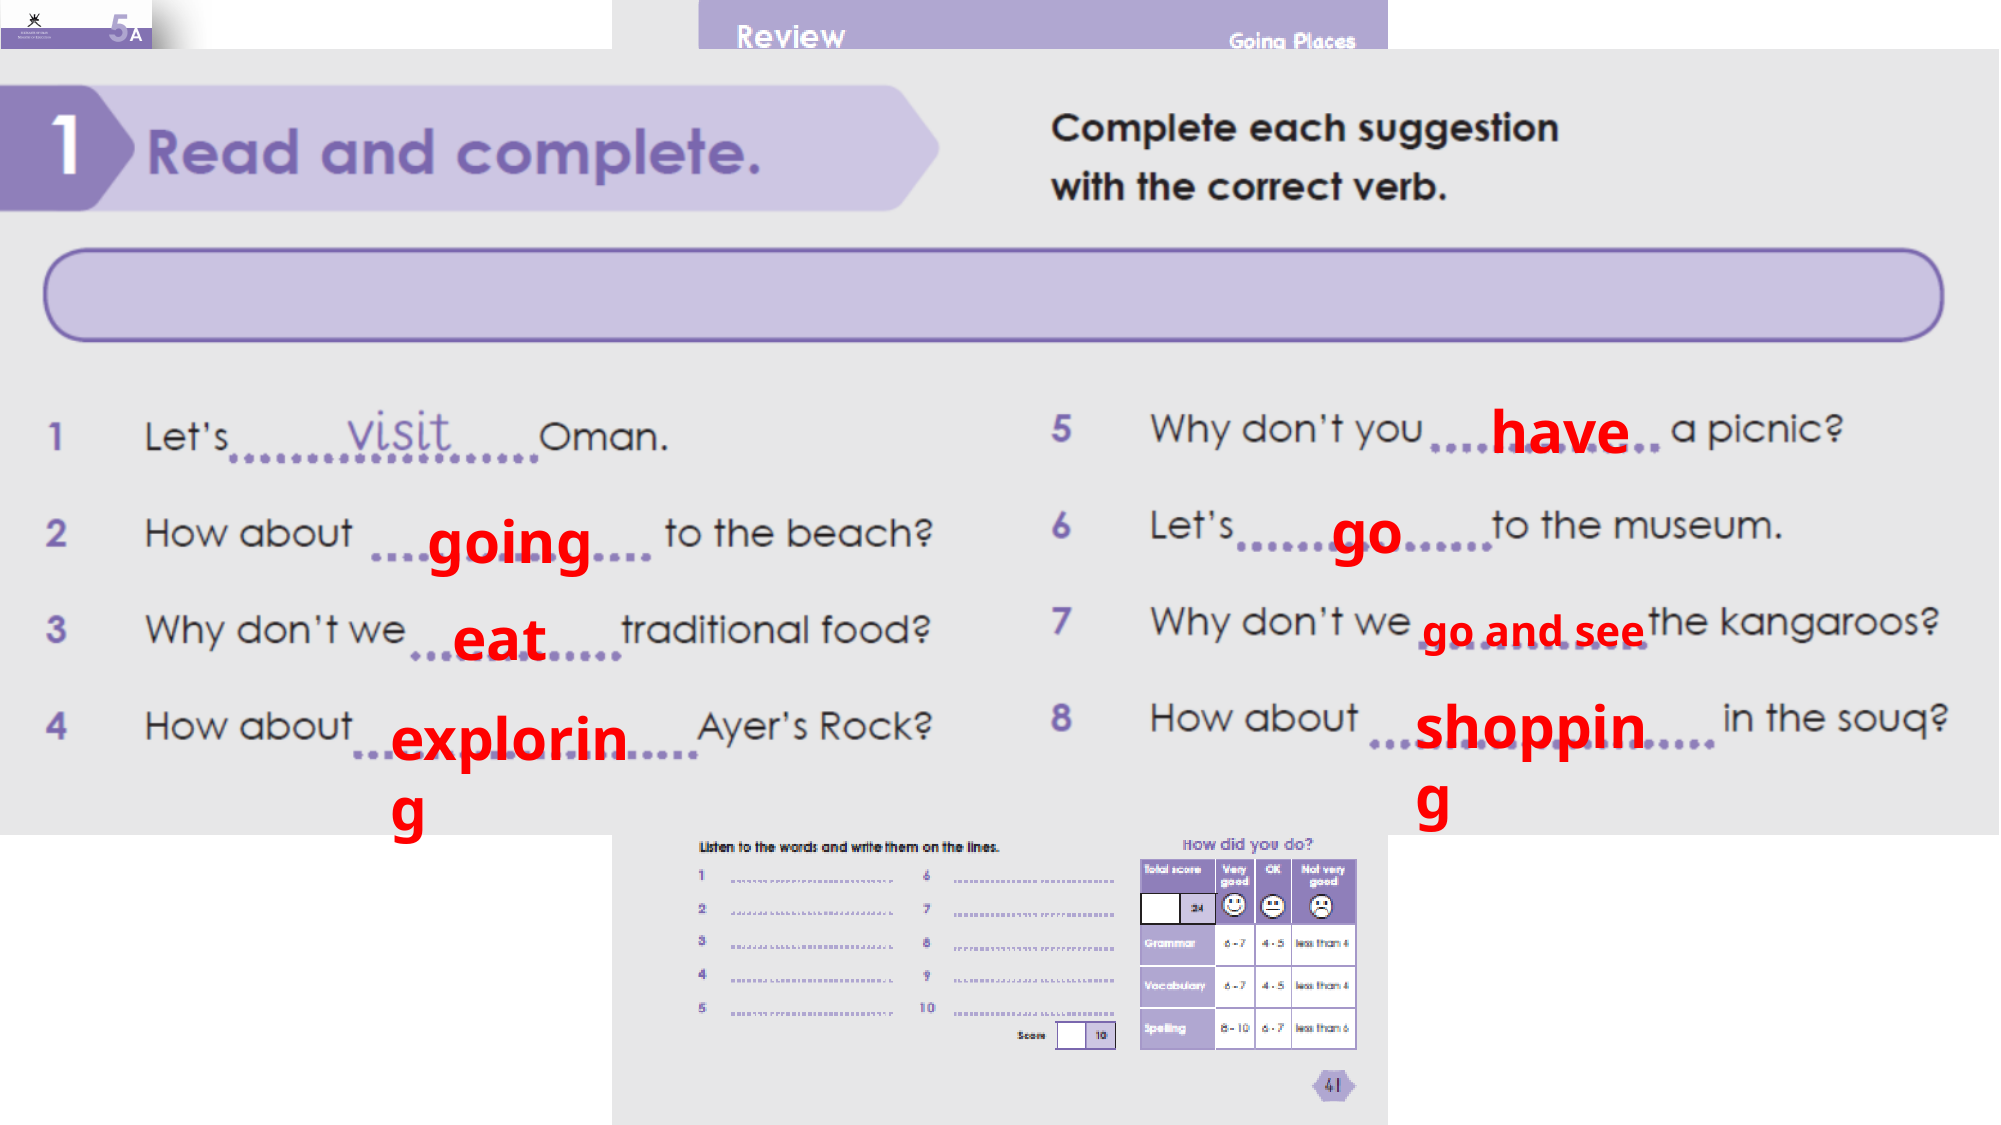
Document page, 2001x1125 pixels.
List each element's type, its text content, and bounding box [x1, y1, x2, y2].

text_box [0, 0, 152, 49]
picture [0, 0, 2000, 1125]
text_box exploring [374, 846, 607, 850]
